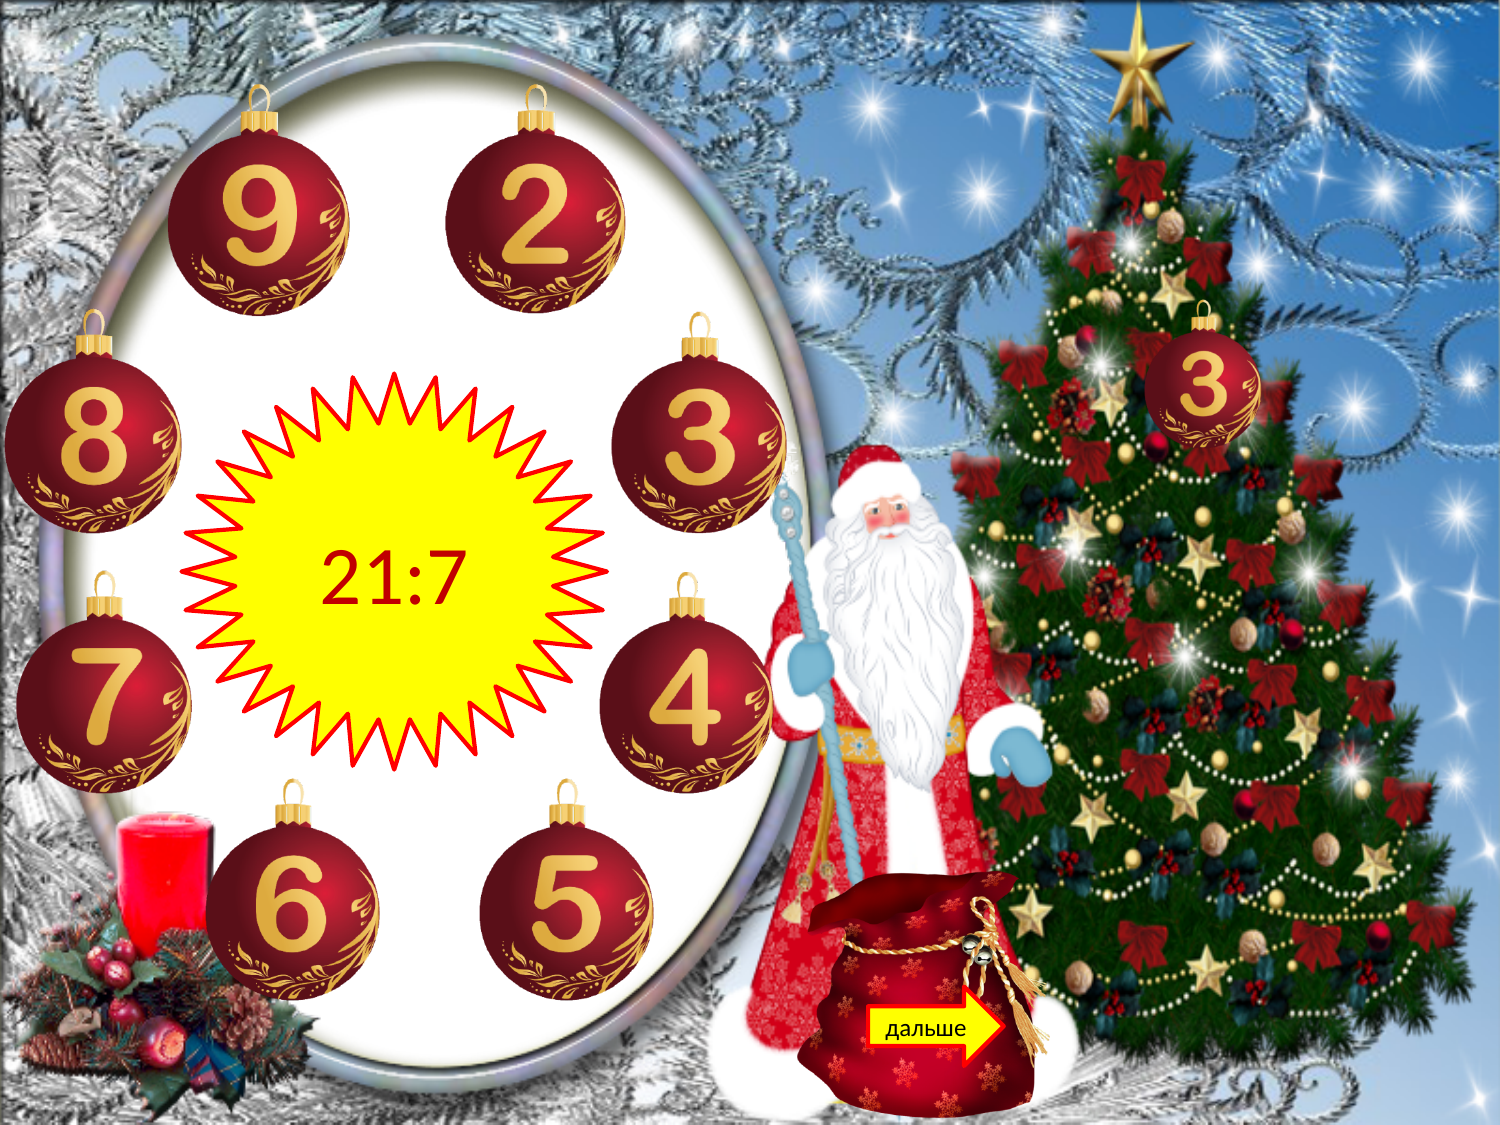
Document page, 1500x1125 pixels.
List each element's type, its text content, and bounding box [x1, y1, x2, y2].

picture [0, 0, 1500, 1125]
text_box 21:7 [188, 371, 603, 772]
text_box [796, 870, 1050, 1119]
